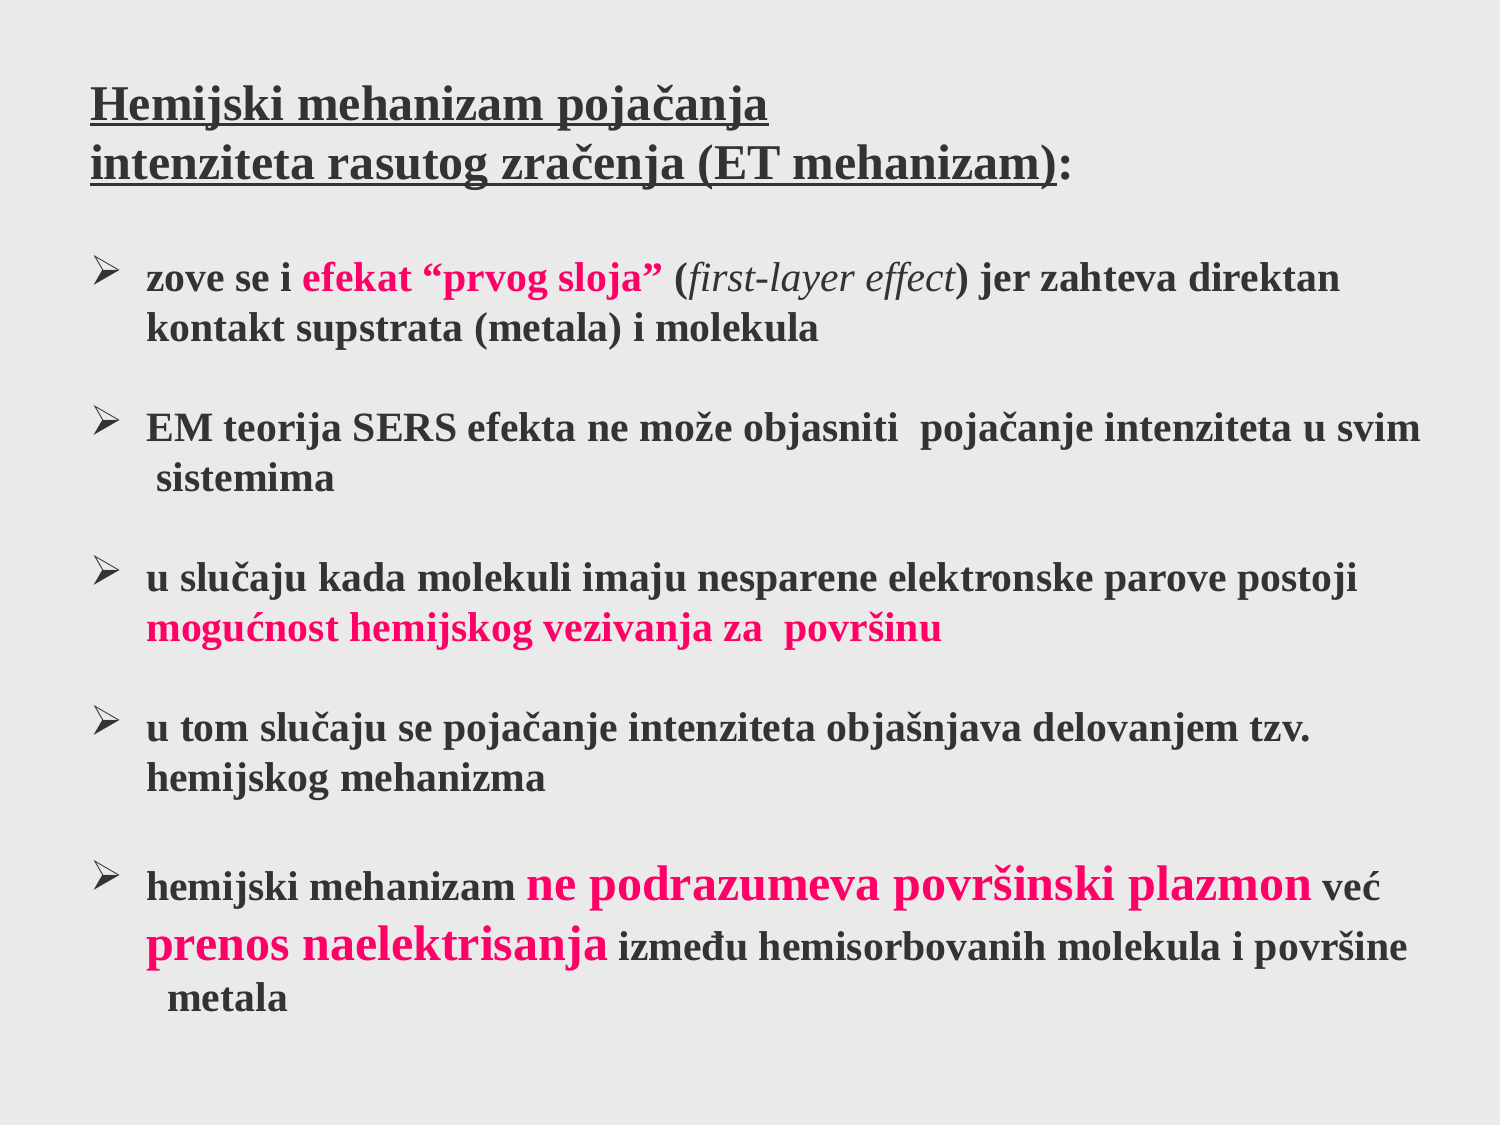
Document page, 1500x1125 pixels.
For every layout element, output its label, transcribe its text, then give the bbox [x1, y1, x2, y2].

list Hemijski mehanizam pojačanja intenziteta rasutog zračenja (ET mehanizam): zove se i efekat “prvog sloja” (first-layer effect) jer zahteva direktan kontakt supstrata (metala) i molekula EM teorija SERS efekta ne može objasniti pojačanje intenziteta u svim sistemima u slučaju kada molekuli imaju nesparene elektronske parove postoji mogućnost hemijskog vezivanja za površinu u tom slučaju se pojačanje intenziteta objašnjava delovanjem tzv. hemijskog mehanizma hemijski mehanizam ne podrazumeva površinski plazmon već prenos naelektrisanja između hemisorbovanih molekula i površine metala [75, 62, 1438, 1075]
